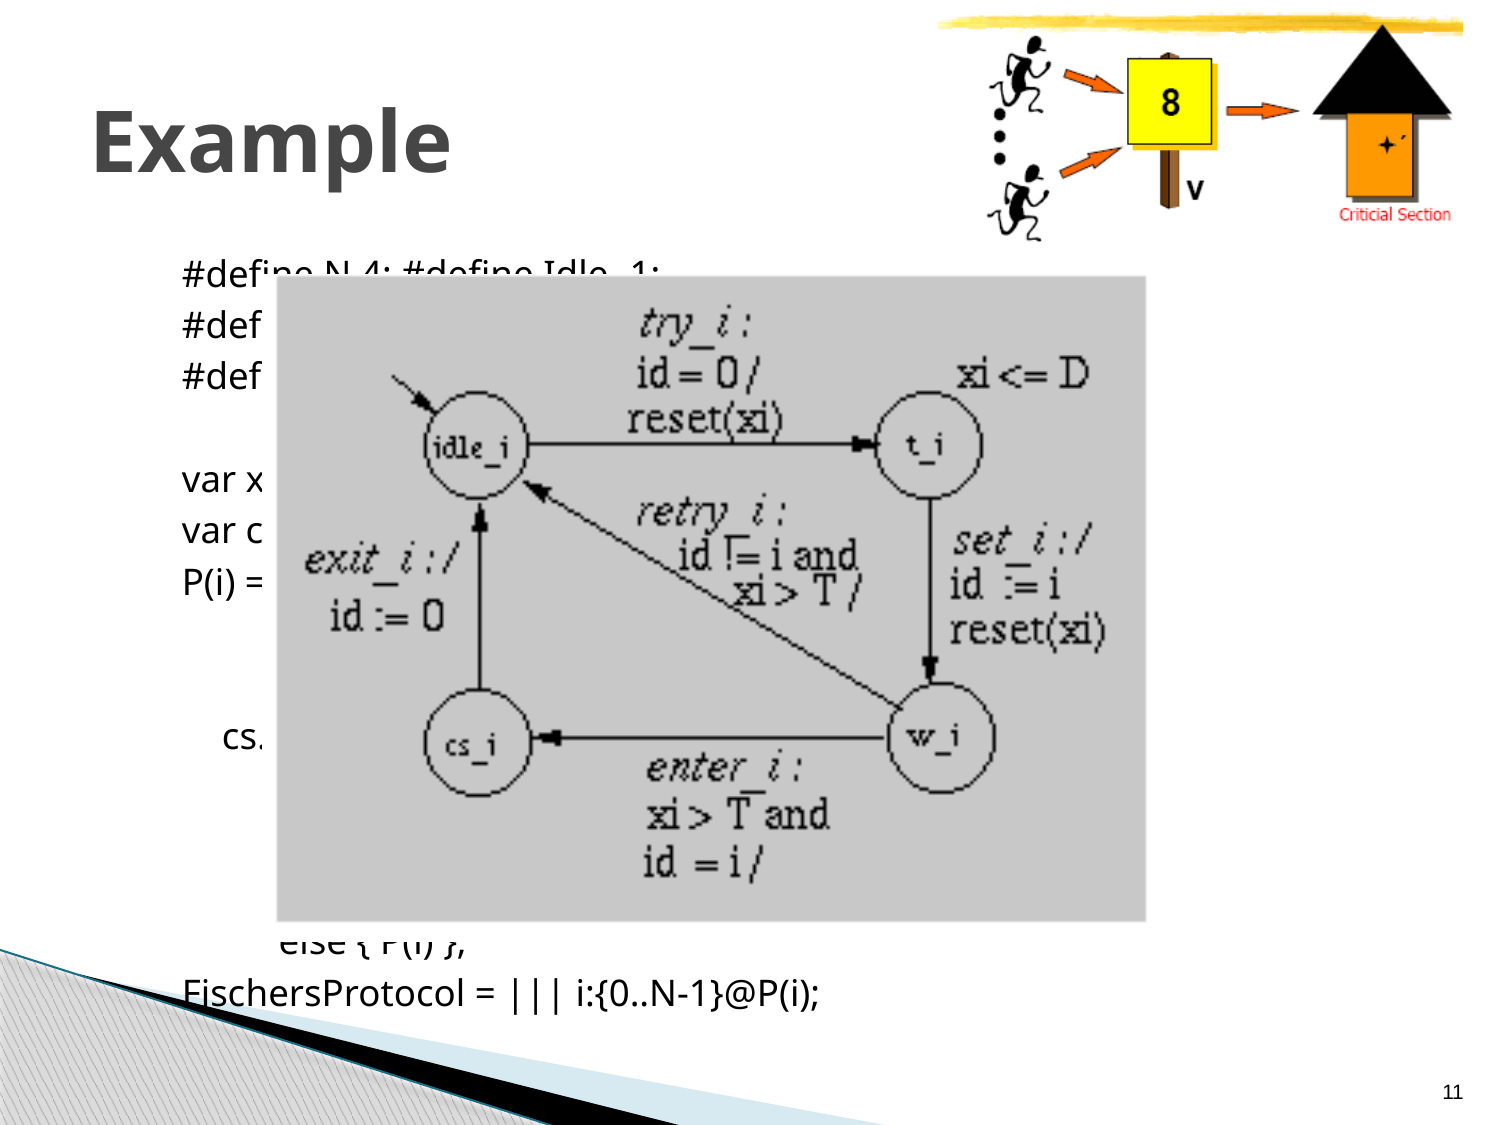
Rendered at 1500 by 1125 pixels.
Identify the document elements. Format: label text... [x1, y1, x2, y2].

list #define N 4; #define Idle -1; #define Delta 3; #define Epsilon 4; var x = Idle; var counter; P(i) = if(x == Idle) { ((update.i{x = i} -> Wait[Epsilon]) within[Delta]); if (x == i) { cs.i{counter++} -> exit.i{counter--; x=Idle} -> P(i) } else { P(i) } } else { P(i) }; FischersProtocol = ||| i:{0..N-1}@P(i); [150, 243, 1500, 1025]
slide_number 11 [1418, 1051, 1479, 1112]
picture [937, 0, 1463, 251]
title Example [75, 45, 931, 233]
picture [262, 274, 1163, 943]
